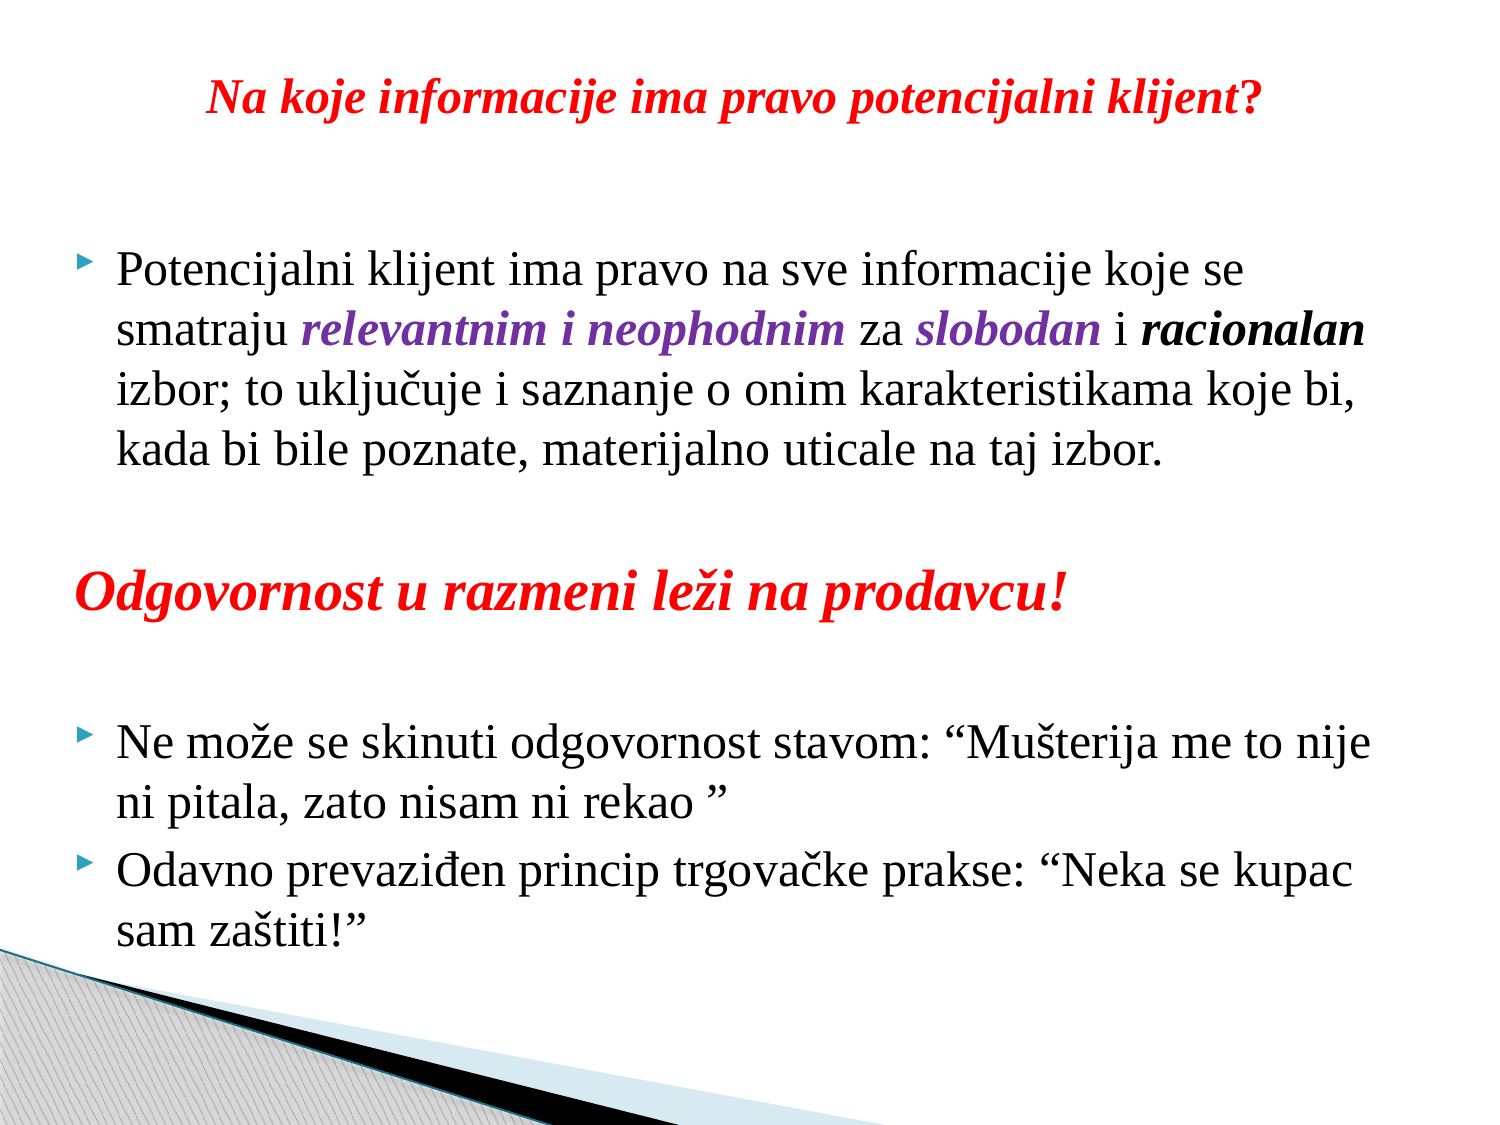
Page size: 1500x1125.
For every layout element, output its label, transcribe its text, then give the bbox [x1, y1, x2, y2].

list Na koje informacije ima pravo potencijalni klijent? Potencijalni klijent ima pravo na sve informacije koje se smatraju relevantnim i neophodnim za slobodan i racionalan izbor; to uključuje i saznanje o onim karakteristikama koje bi, kada bi bile poznate, materijalno uticale na taj izbor. Odgovornost u razmeni leži na prodavcu! Ne može se skinuti odgovornost stavom: “Mušterija me to nije ni pitala, zato nisam ni rekao ” Odavno prevaziđen princip trgovačke prakse: “Neka se kupac sam zaštiti!” [40, 30, 1432, 958]
